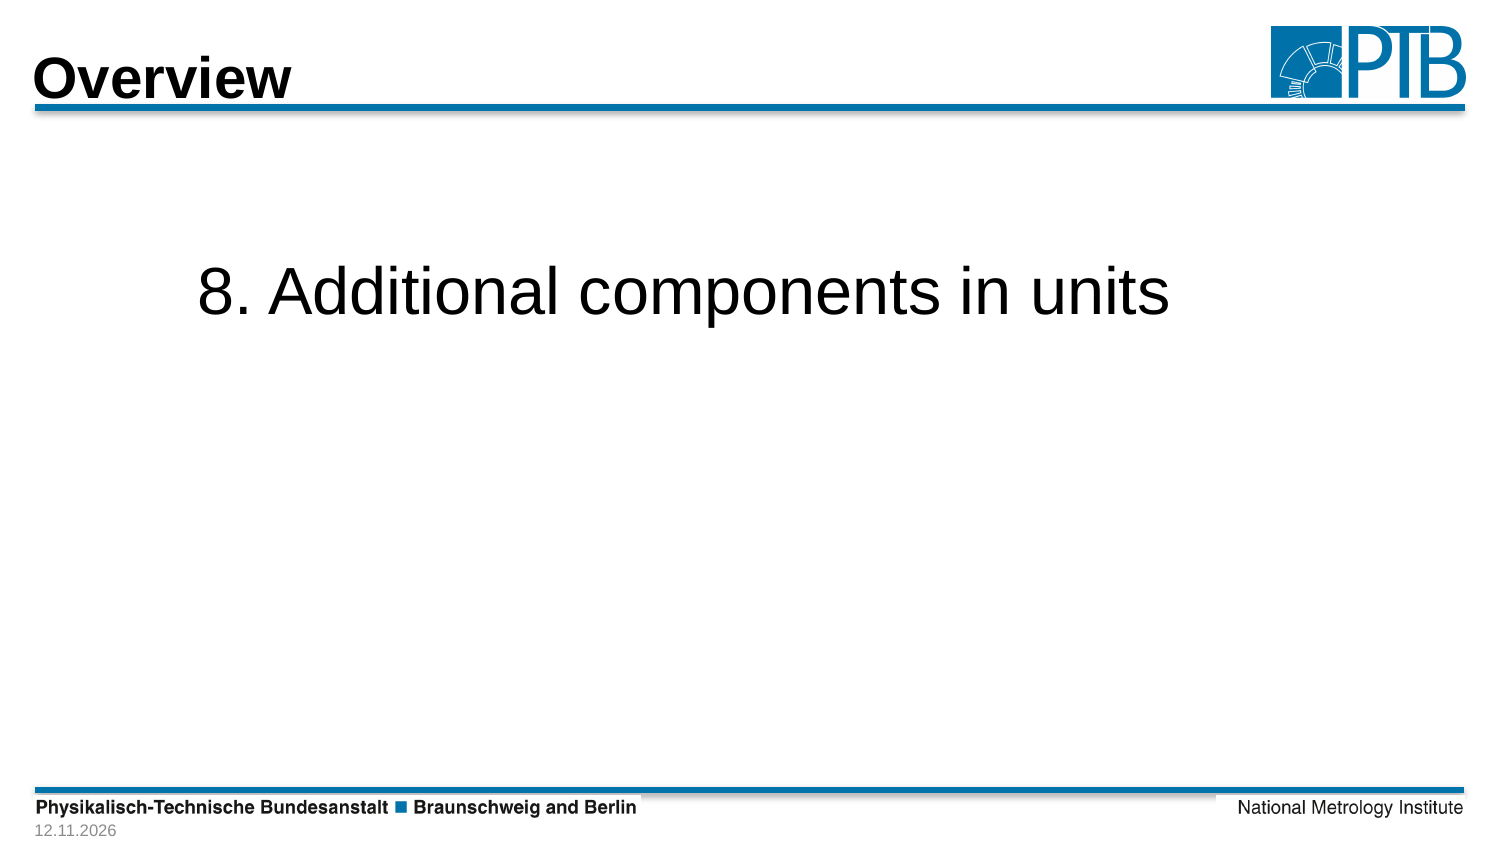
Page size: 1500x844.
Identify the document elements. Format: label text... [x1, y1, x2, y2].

picture [1216, 795, 1465, 819]
title Overview [17, 26, 1459, 123]
picture [1459, 80, 1467, 98]
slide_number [19, 815, 669, 844]
list 8. Additional components in units [183, 239, 1388, 422]
picture [33, 795, 641, 815]
picture [1459, 26, 1467, 75]
